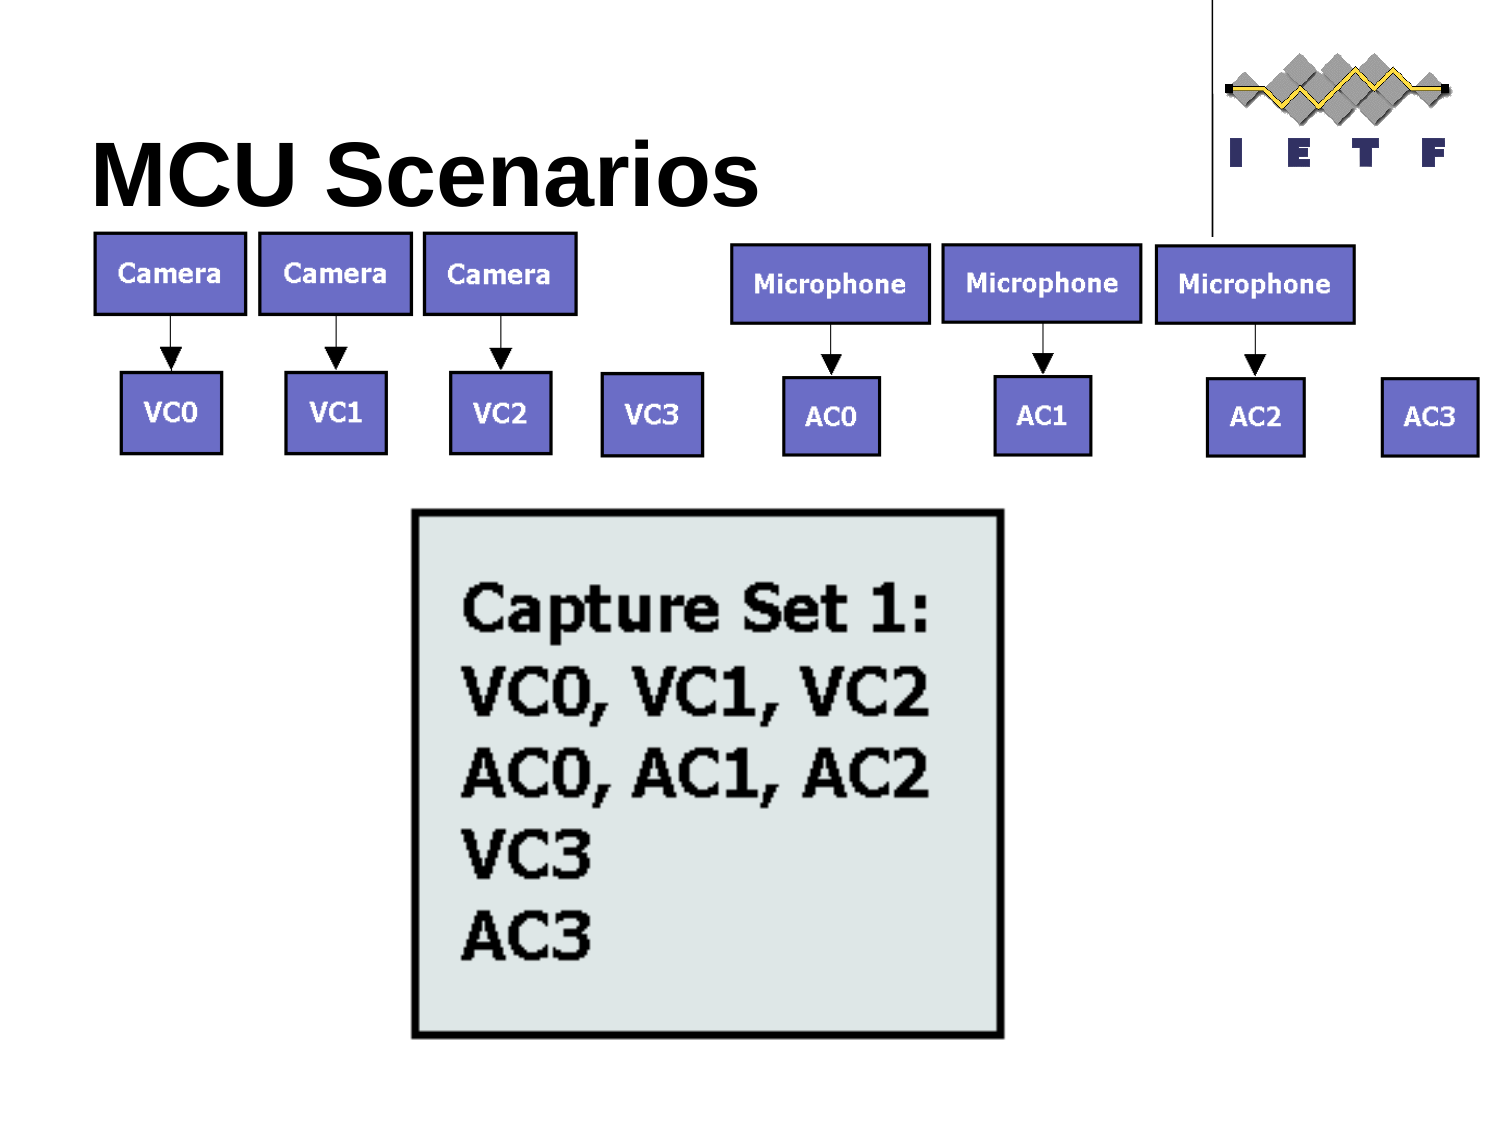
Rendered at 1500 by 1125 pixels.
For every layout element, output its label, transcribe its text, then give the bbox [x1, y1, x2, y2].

picture [87, 224, 714, 463]
title MCU Scenarios [74, 19, 1201, 233]
picture [399, 499, 1021, 1053]
picture [1212, 37, 1463, 181]
picture [724, 237, 1488, 466]
